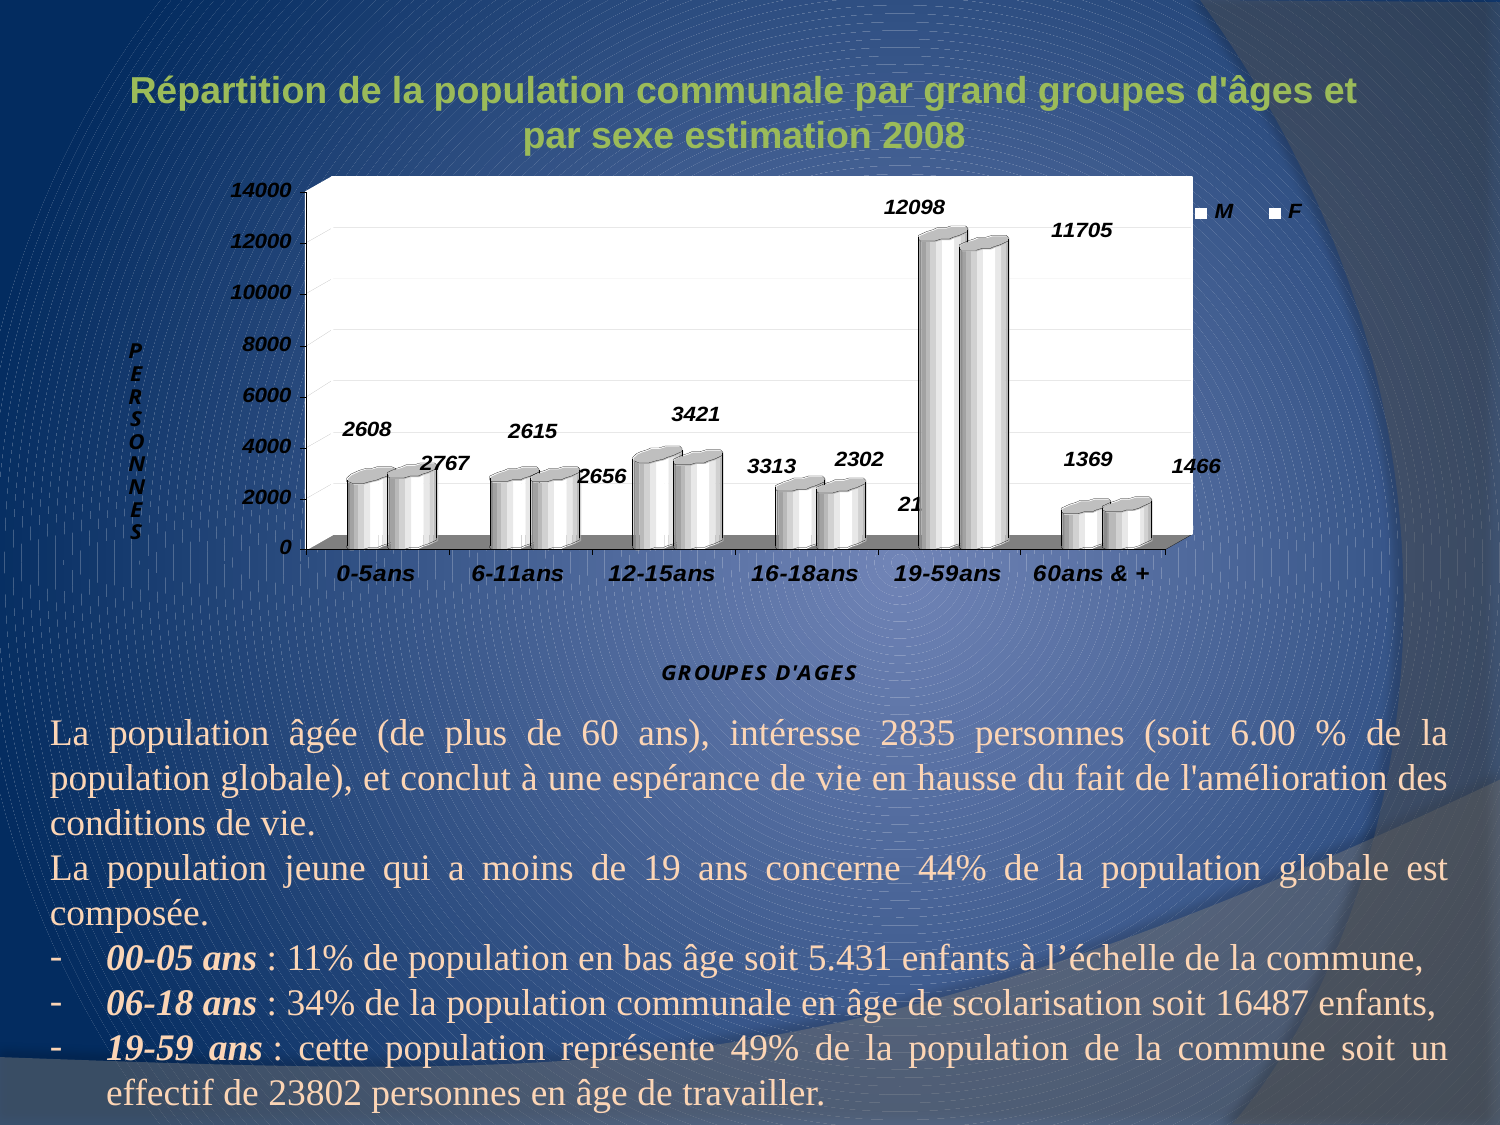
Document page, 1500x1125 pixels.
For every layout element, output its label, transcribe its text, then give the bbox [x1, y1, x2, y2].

text_box La population âgée (de plus de 60 ans), intéresse 2835 personnes (soit 6.00 % de la population globale), et conclut à une espérance de vie en hausse du fait de l'amélioration des conditions de vie. La population jeune qui a moins de 19 ans concerne 44% de la population globale est composée. 00-05 ans : 11% de population en bas âge soit 5.431 enfants à l’échelle de la commune, 06-18 ans : 34% de la population communale en âge de scolarisation soit 16487 enfants, 19-59 ans : cette population représente 49% de la population de la commune soit un effectif de 23802 personnes en âge de travailler. [35, 700, 1465, 1121]
text_box Répartition de la population communale par grand groupes d'âges et par sexe estimation 2008 [105, 58, 1383, 85]
picture [58, 93, 1466, 727]
